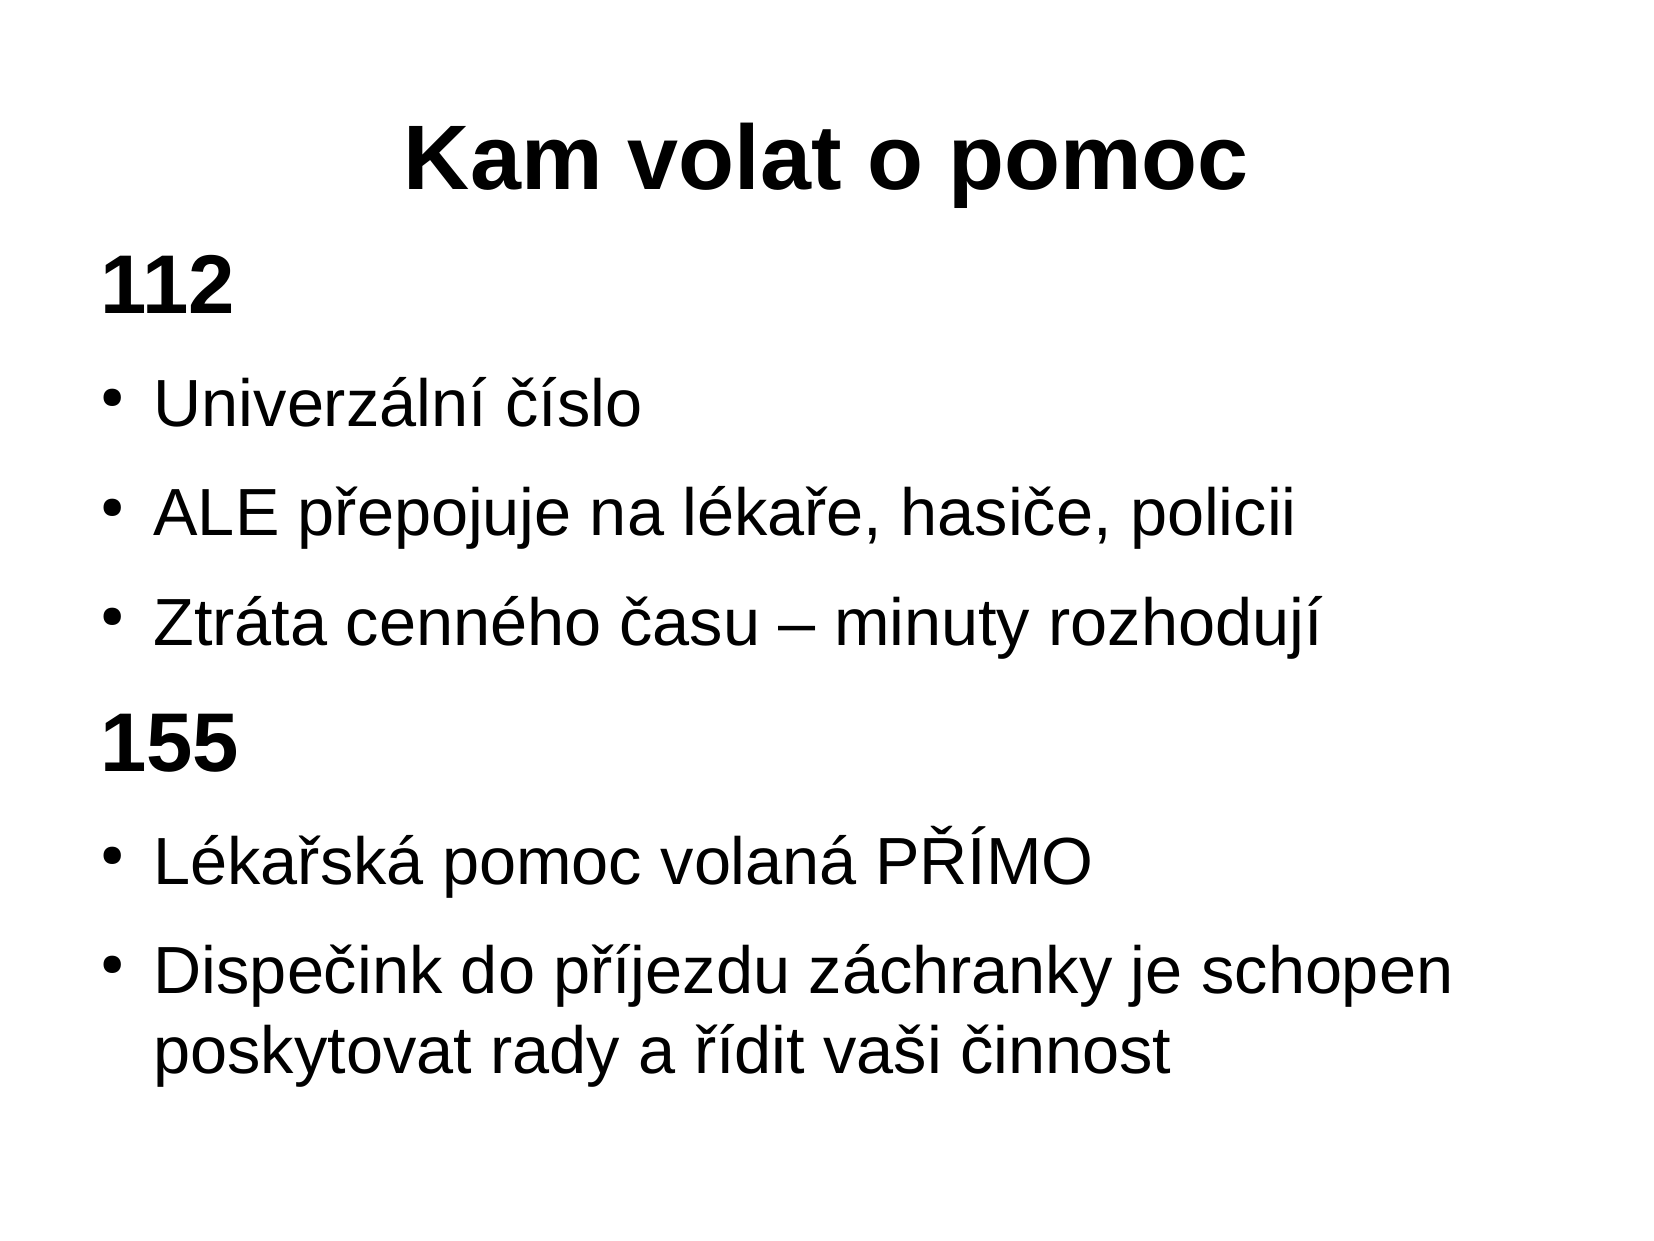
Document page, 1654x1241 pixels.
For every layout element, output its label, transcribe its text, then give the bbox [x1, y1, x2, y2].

list 112 Univerzální číslo ALE přepojuje na lékaře, hasiče, policii Ztráta cenného času – minuty rozhodují 155 Lékařská pomoc volaná PŘÍMO Dispečink do příjezdu záchranky je schopen poskytovat rady a řídit vaši činnost [82, 230, 1571, 1140]
title Kam volat o pomoc [82, 49, 1571, 230]
